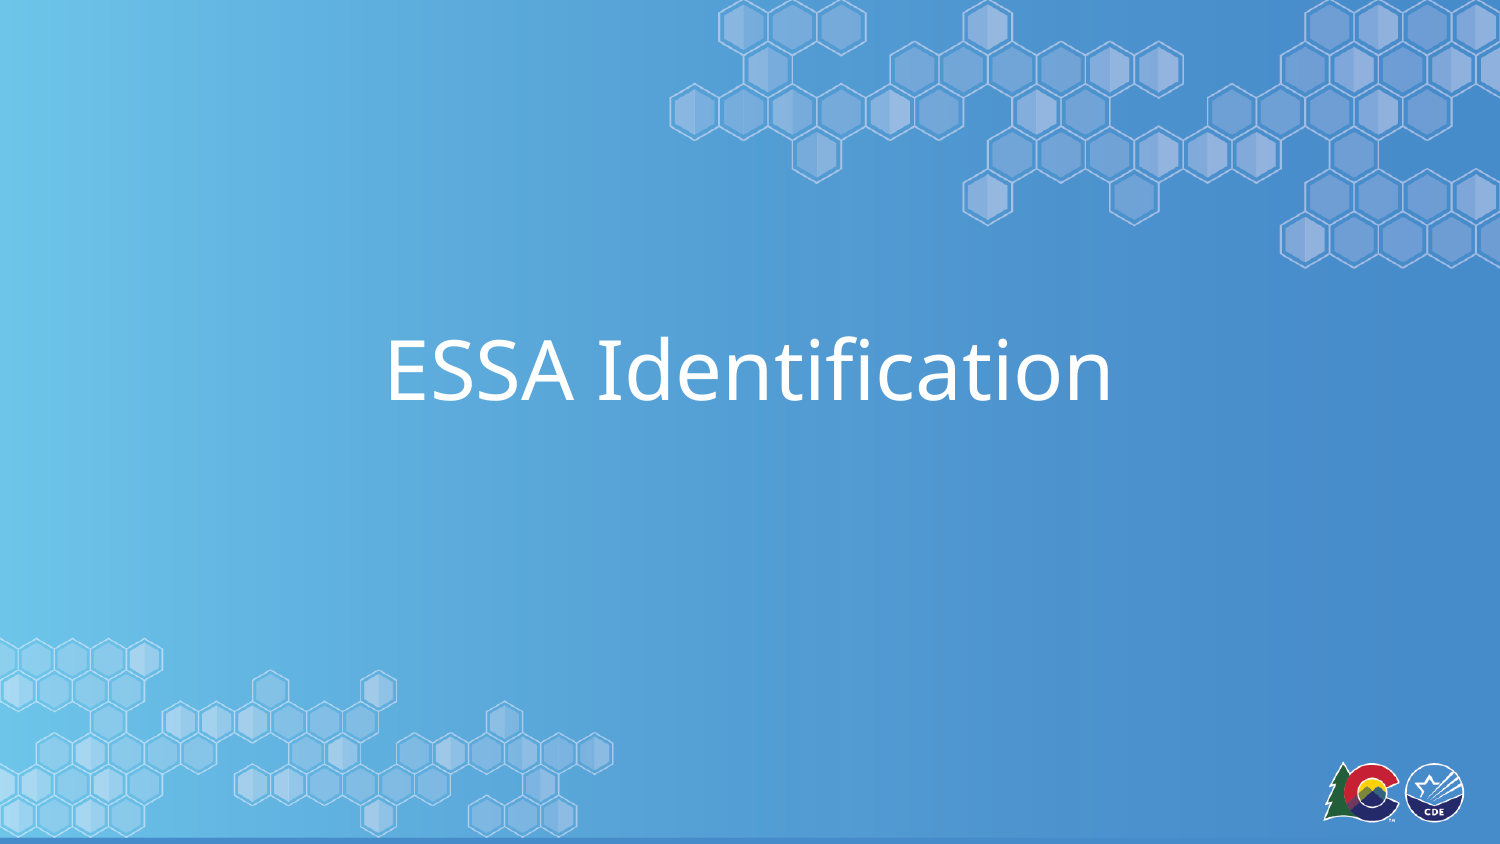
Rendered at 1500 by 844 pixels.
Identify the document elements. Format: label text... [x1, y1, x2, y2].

title ESSA Identification [51, 301, 1449, 553]
picture [0, 0, 1500, 844]
